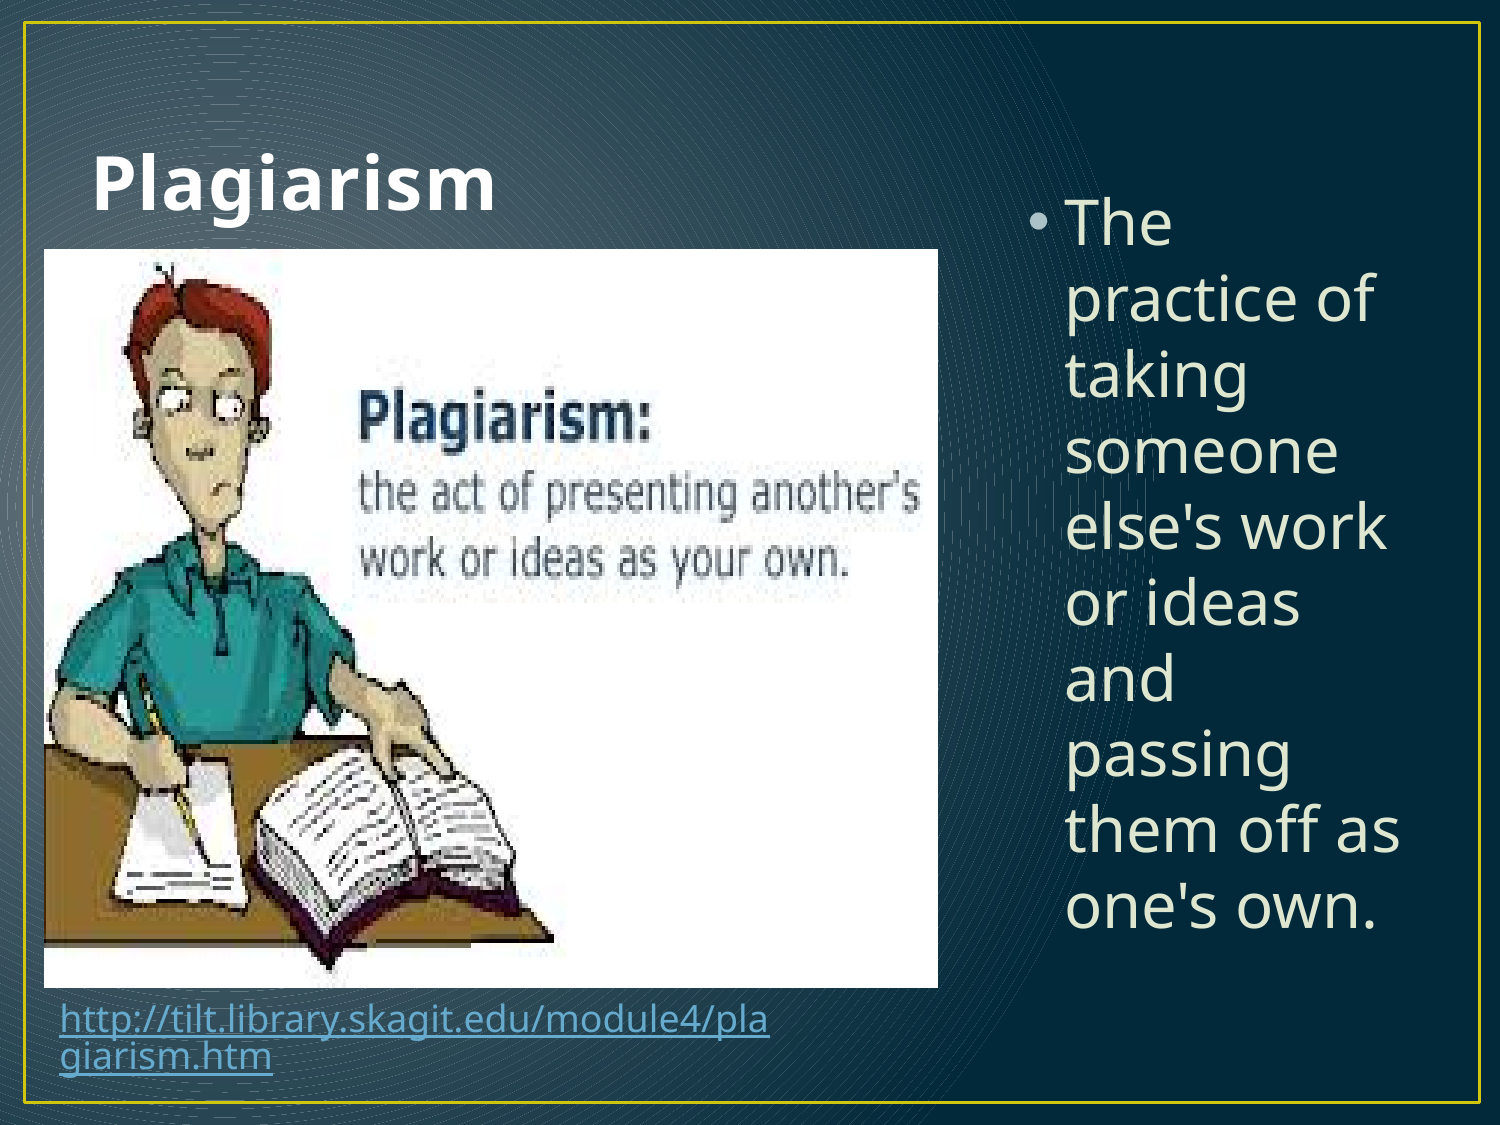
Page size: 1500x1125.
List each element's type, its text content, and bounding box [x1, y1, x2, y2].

text_box http://tilt.library.skagit.edu/module4/plagiarism.htm [44, 996, 800, 1054]
title Plagiarism [75, 45, 1425, 233]
list The practice of taking someone else's work or ideas and passing them off as one's own. [1012, 174, 1438, 1055]
picture [44, 249, 938, 988]
